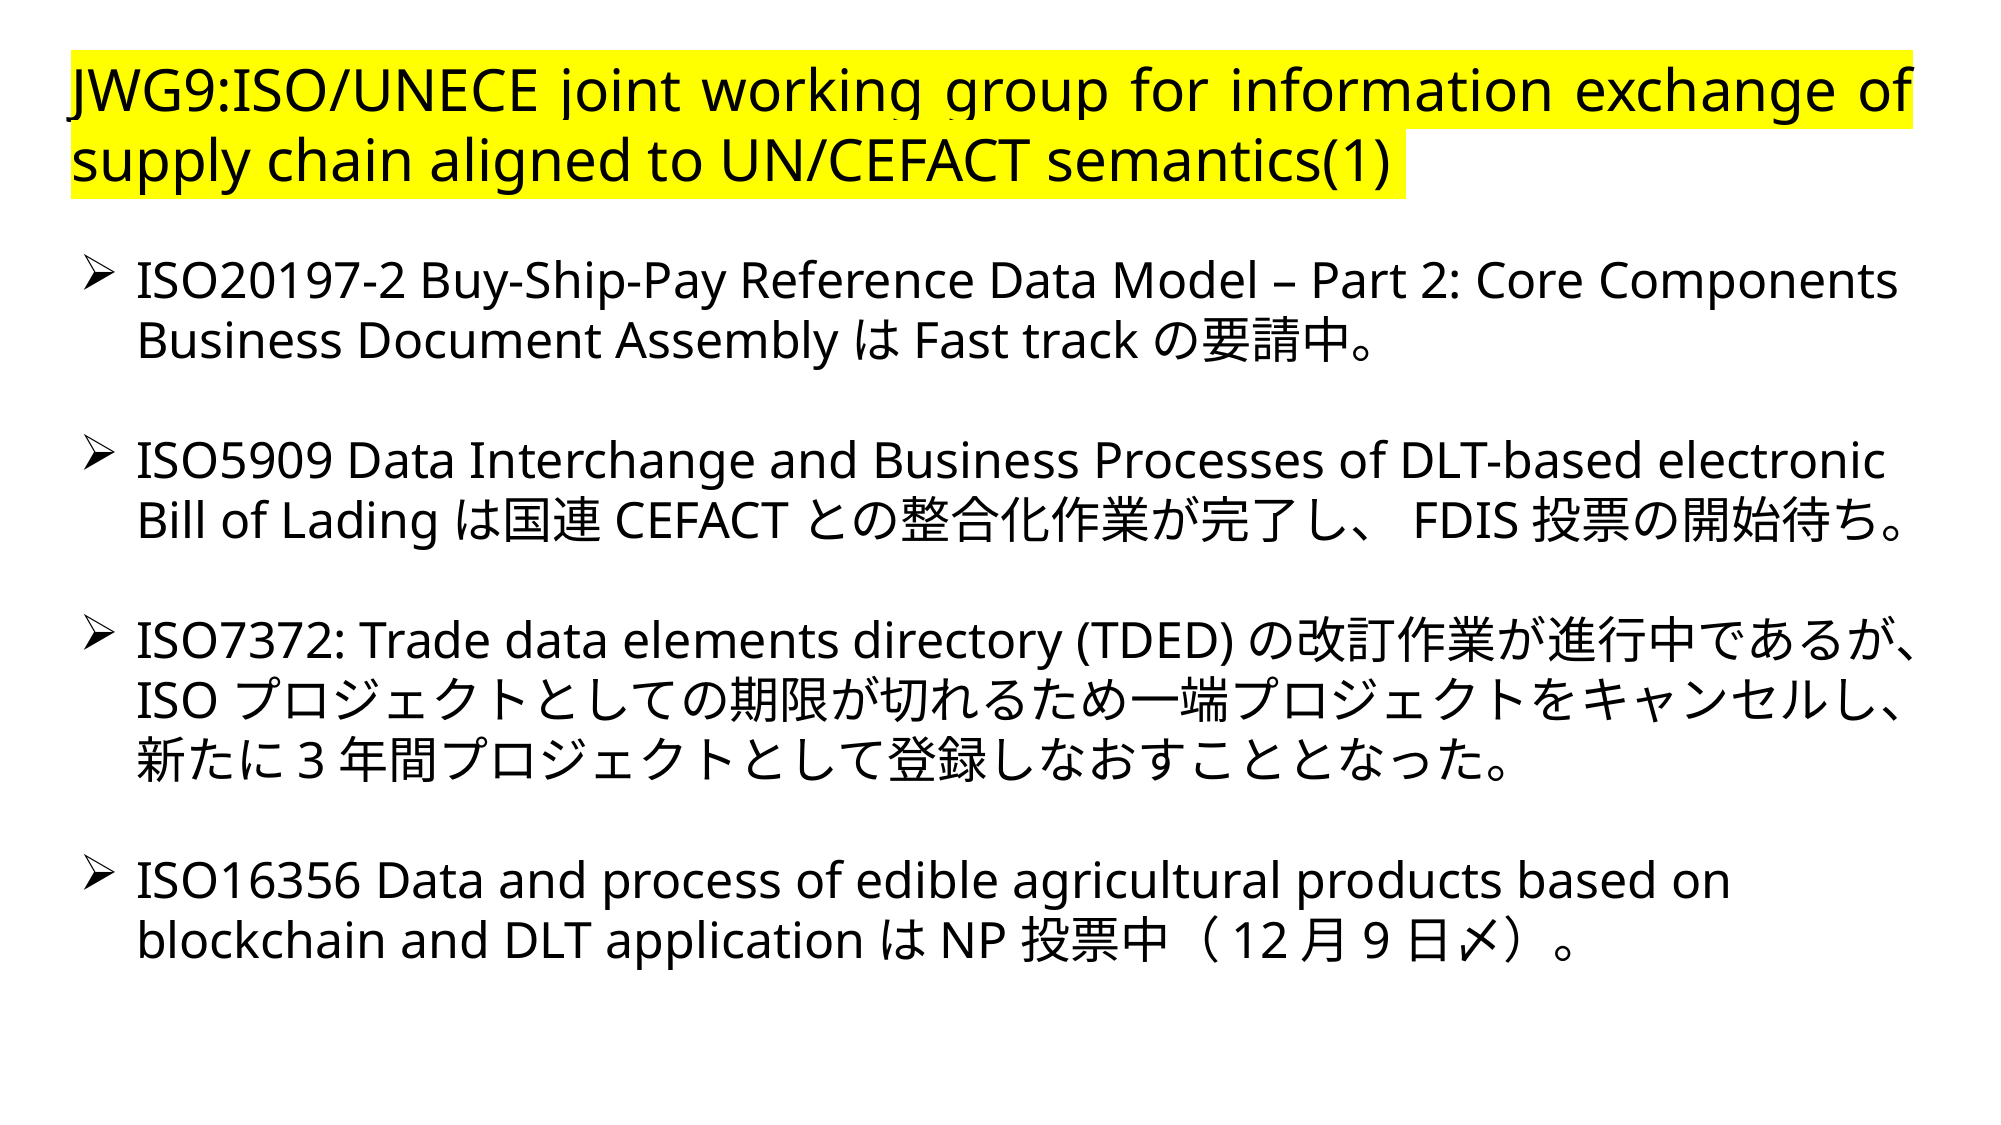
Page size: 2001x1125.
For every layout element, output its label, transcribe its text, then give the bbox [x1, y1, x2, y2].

text_box JWG9:ISO/UNECE joint working group for information exchange of supply chain aligned to UN/CEFACT semantics(1) [56, 46, 1928, 201]
text_box ISO20197-2 Buy-Ship-Pay Reference Data Model – Part 2: Core Components Business Document AssemblyはFast trackの要請中。 ISO5909 Data Interchange and Business Processes of DLT-based electronic Bill of Ladingは国連CEFACTとの整合化作業が完了し、FDIS投票の開始待ち。 ISO7372: Trade data elements directory (TDED)の改訂作業が進行中であるが、ISOプロジェクトとしての期限が切れるため一端プロジェクトをキャンセルし、新たに3年間プロジェクトとして登録しなおすこととなった。 ISO16356 Data and process of edible agricultural products based on blockchain and DLT applicationはNP投票中（12月9日〆）。 [64, 241, 1919, 976]
